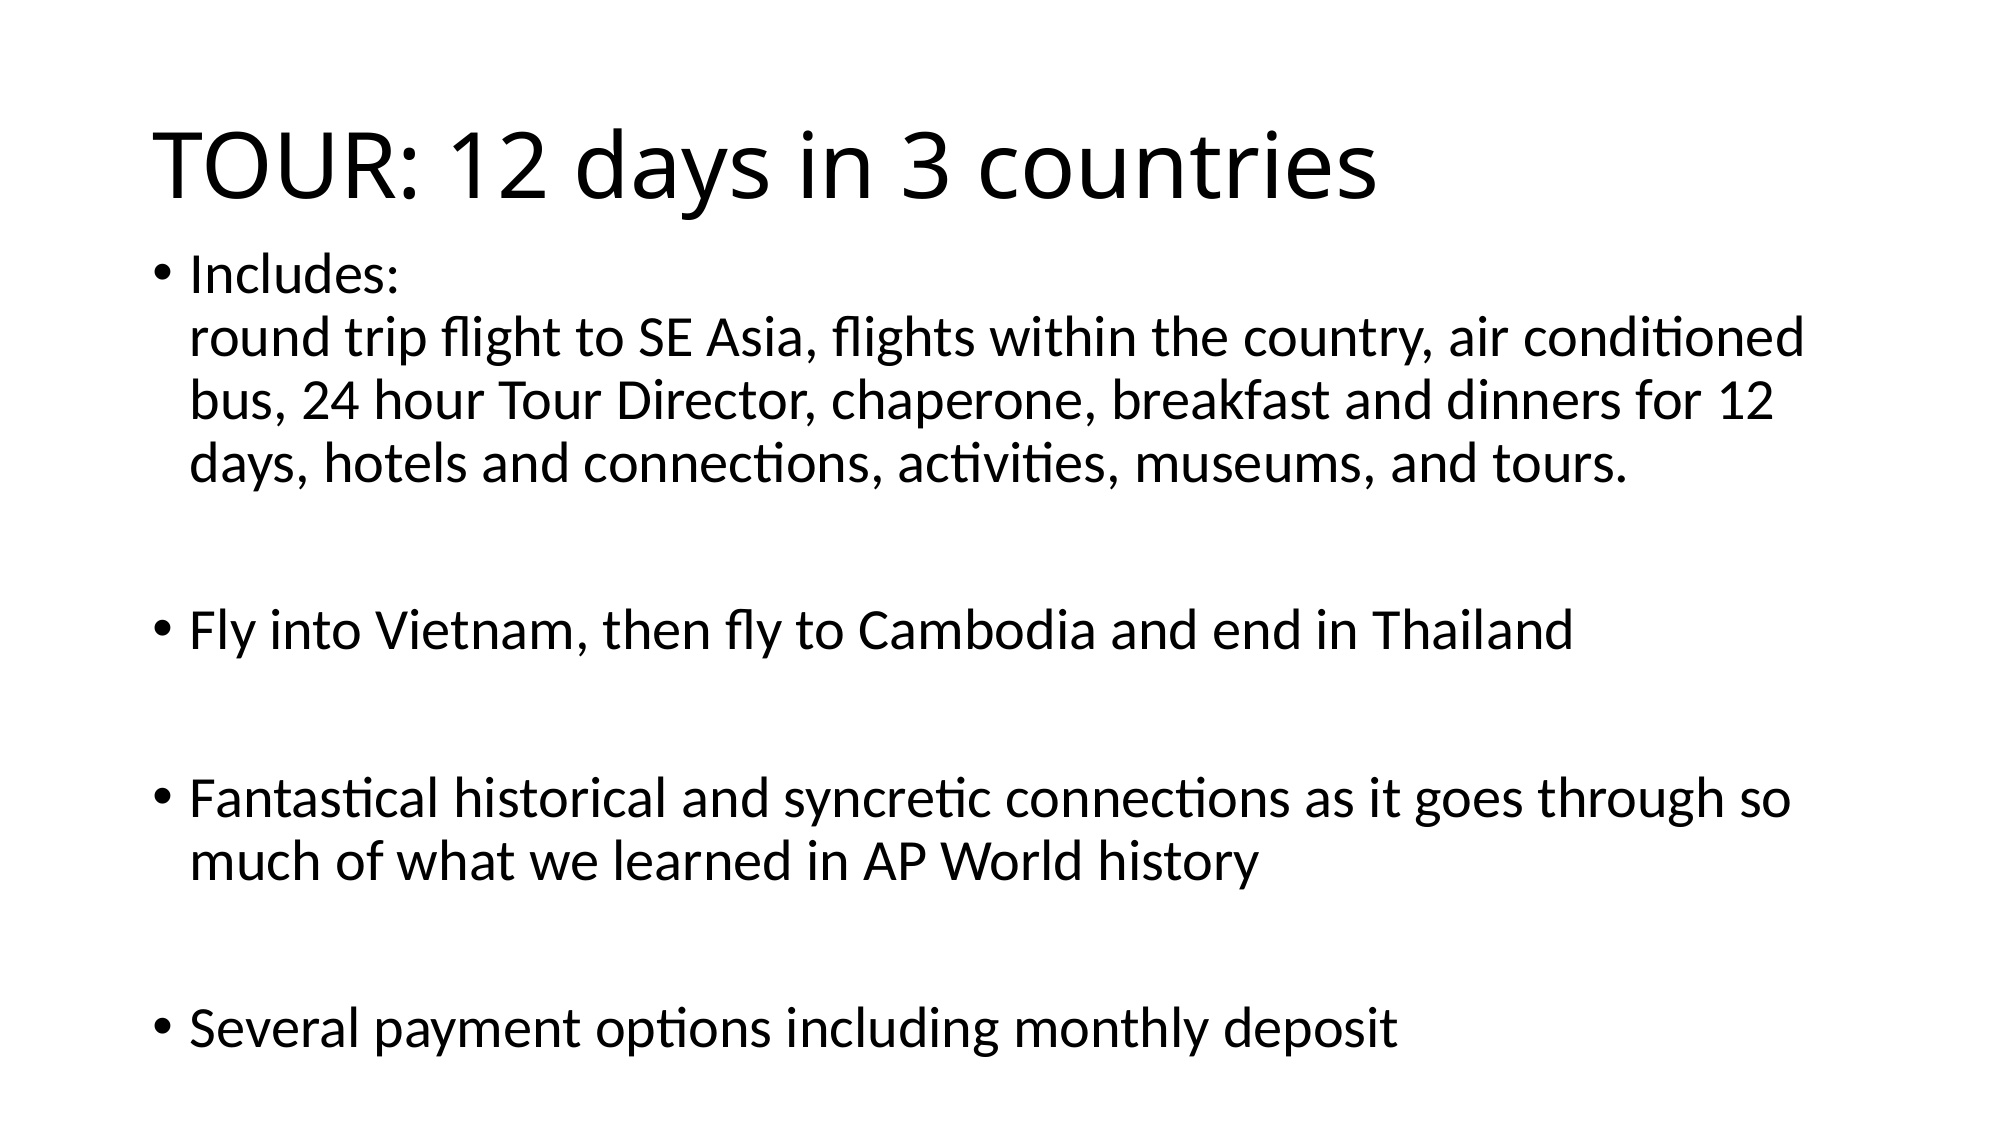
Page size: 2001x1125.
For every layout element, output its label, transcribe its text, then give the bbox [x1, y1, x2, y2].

title TOUR: 12 days in 3 countries [137, 59, 1863, 235]
list Includes: round trip flight to SE Asia, flights within the country, air conditioned bus, 24 hour Tour Director, chaperone, breakfast and dinners for 12 days, hotels and connections, activities, museums, and tours. Fly into Vietnam, then fly to Cambodia and end in Thailand Fantastical historical and syncretic connections as it goes through so much of what we learned in AP World history Several payment options including monthly deposit [137, 235, 1863, 1095]
